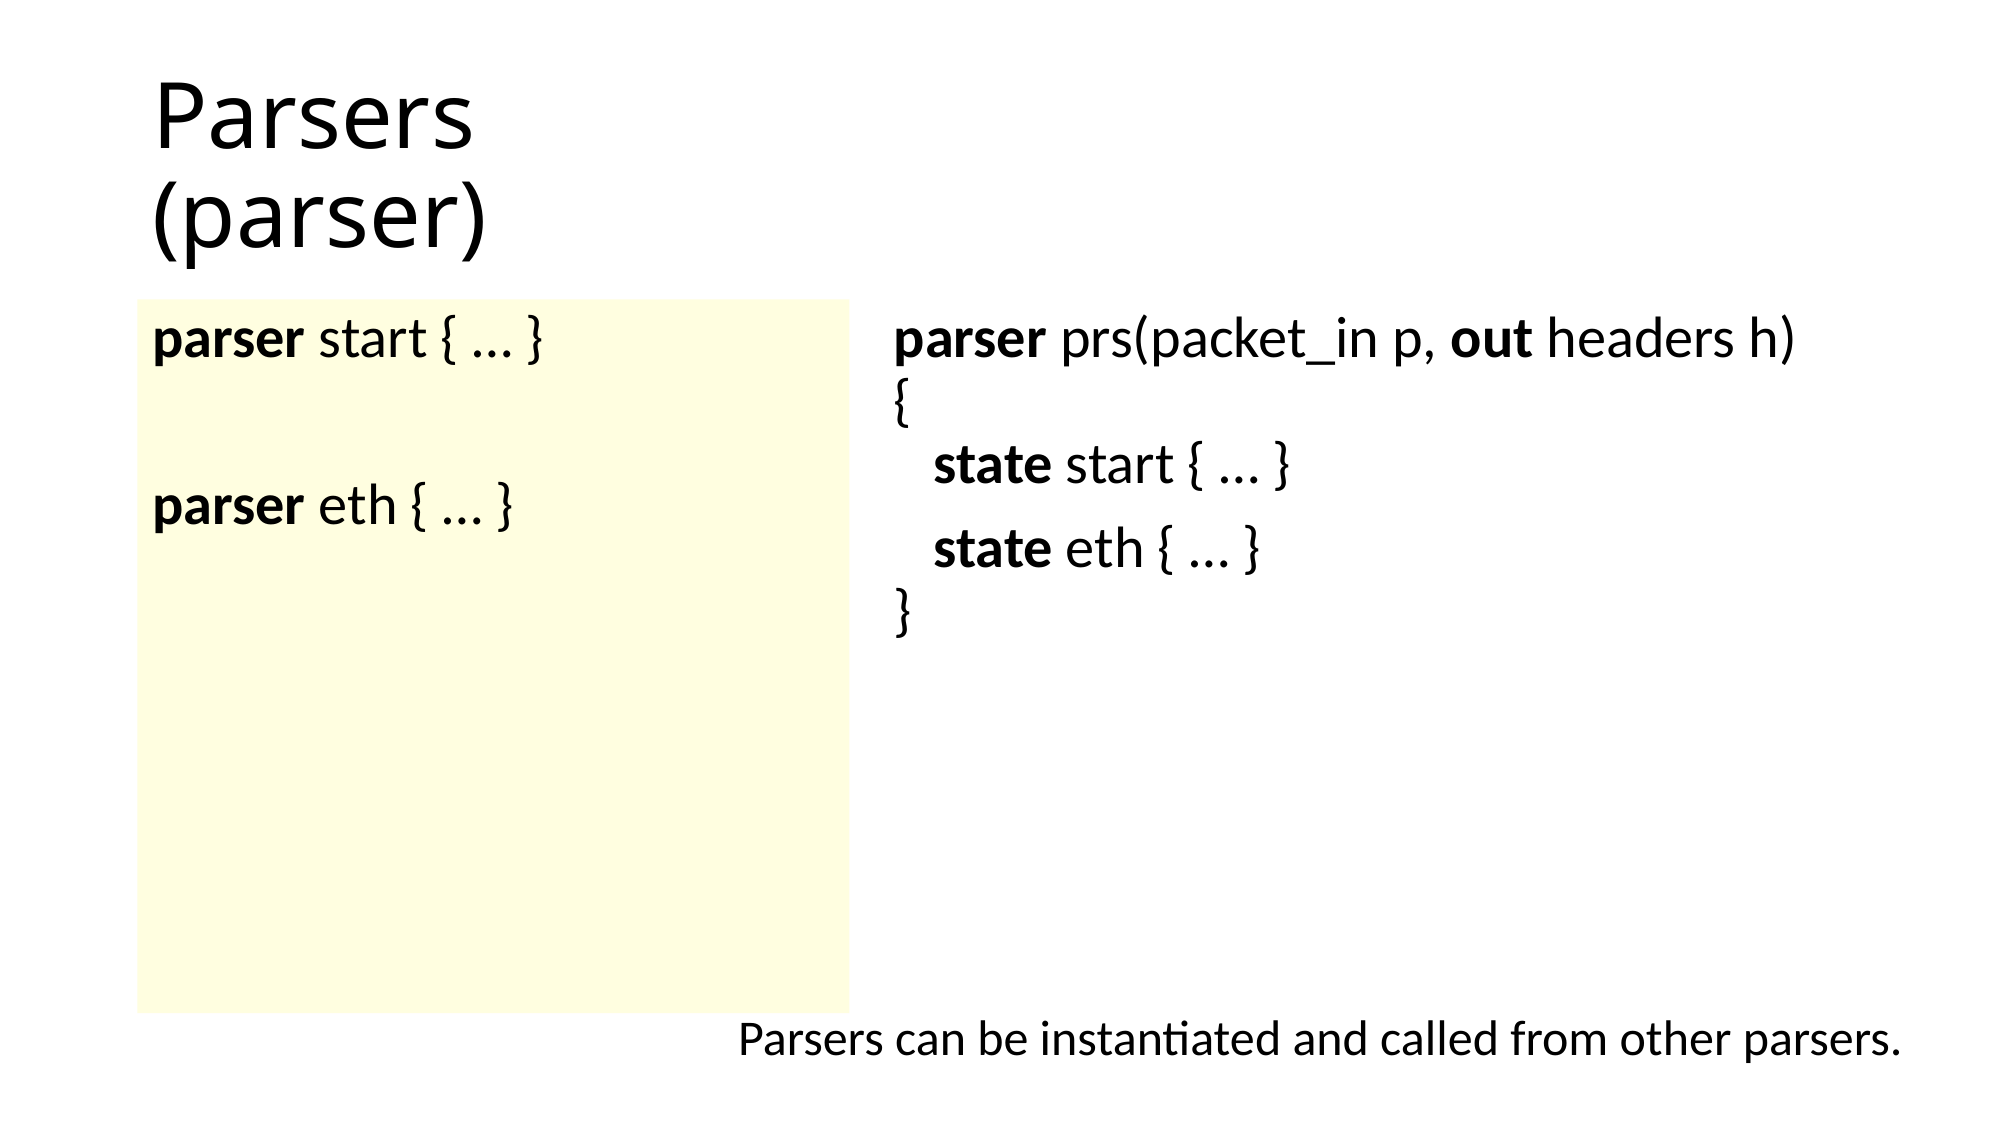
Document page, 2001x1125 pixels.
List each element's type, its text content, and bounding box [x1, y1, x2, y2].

list parser prs(packet_in p, out headers h) { state start { … } state eth { … } } [878, 299, 1863, 997]
title Parsers (parser) [137, 59, 1863, 278]
list parser start { … } parser eth { … } [137, 299, 850, 1014]
text_box Parsers can be instantiated and called from other parsers. [723, 997, 1918, 1073]
